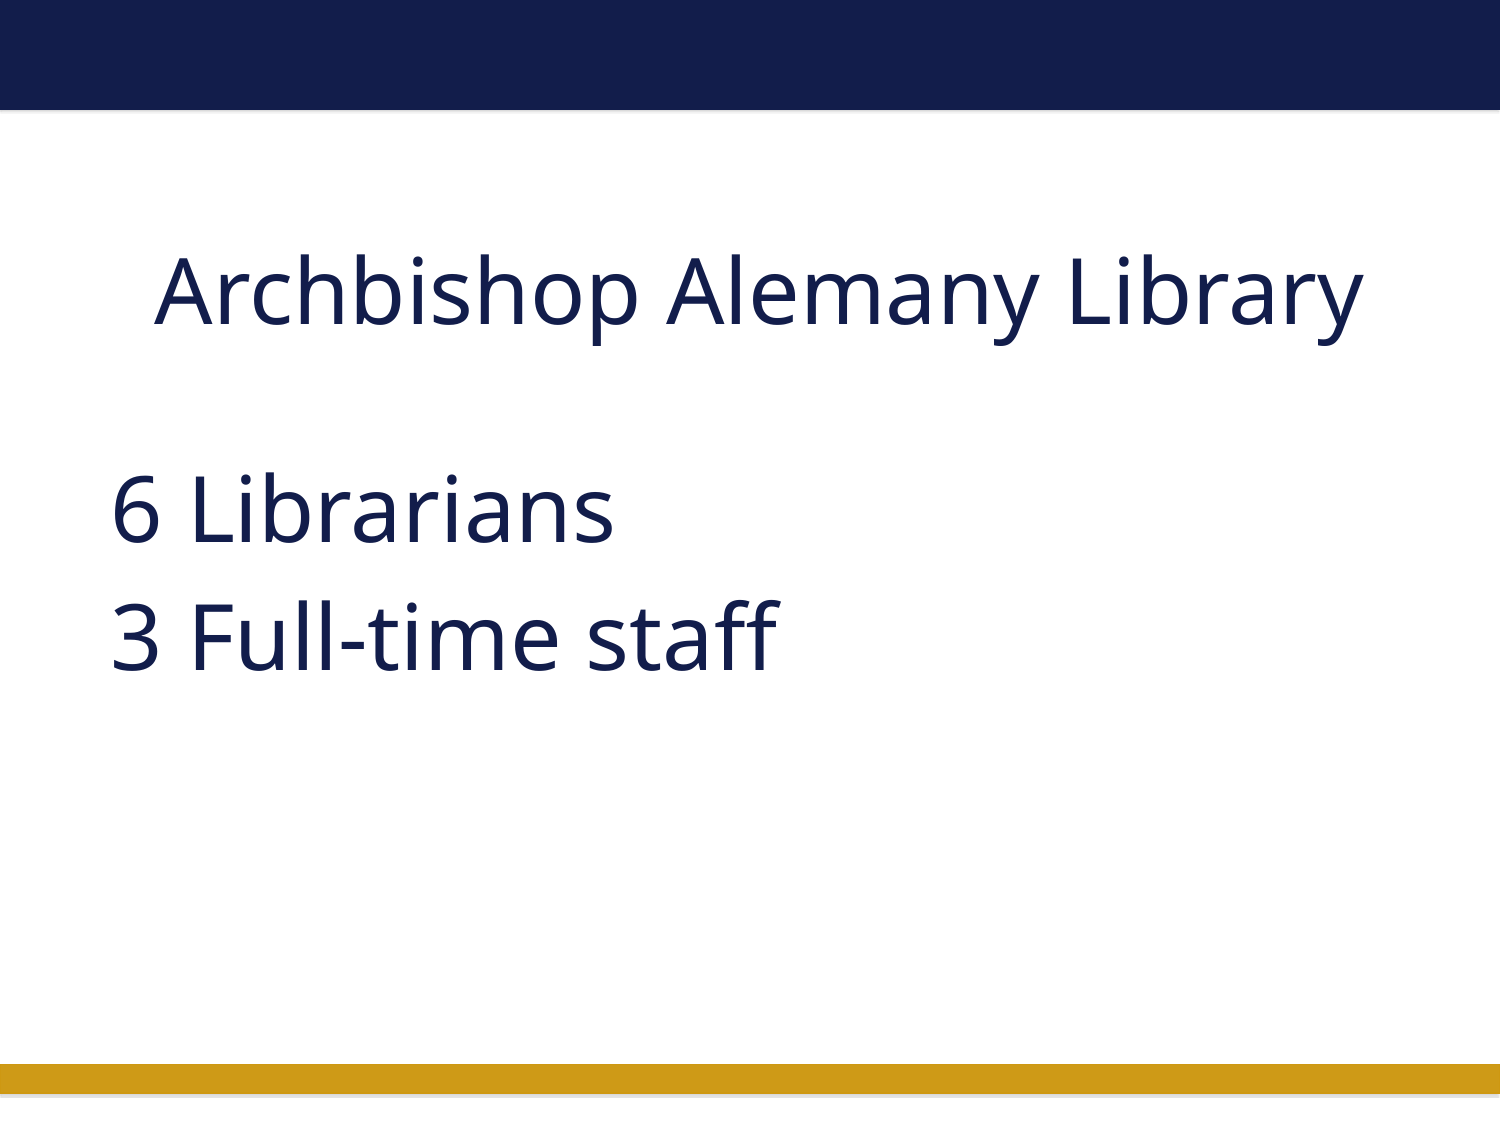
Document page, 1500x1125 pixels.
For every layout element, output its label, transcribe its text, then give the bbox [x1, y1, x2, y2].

title Archbishop Alemany Library [95, 173, 1425, 402]
list 6 Librarians 3 Full-time staff [95, 443, 1425, 702]
